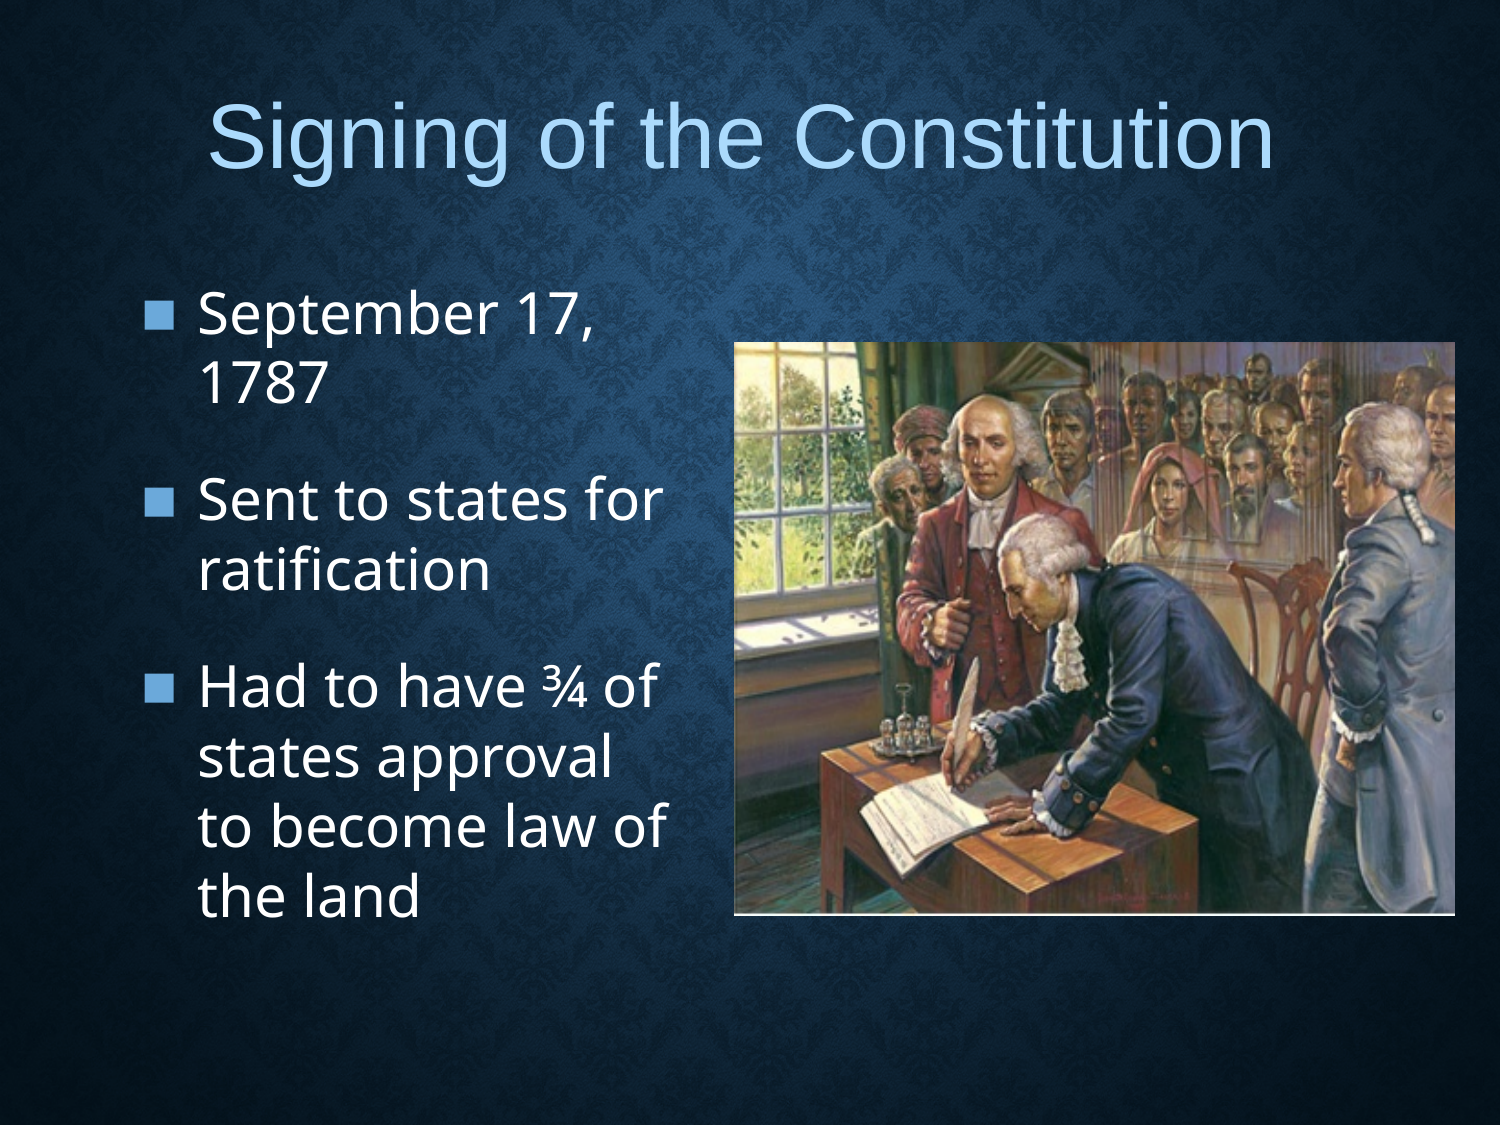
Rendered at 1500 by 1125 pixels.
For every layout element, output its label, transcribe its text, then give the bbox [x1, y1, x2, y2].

list September 17, 1787 Sent to states for ratification Had to have ¾ of states approval to become law of the land [126, 268, 689, 1012]
picture [733, 342, 1456, 917]
title Signing of the Constitution [105, 22, 1380, 241]
